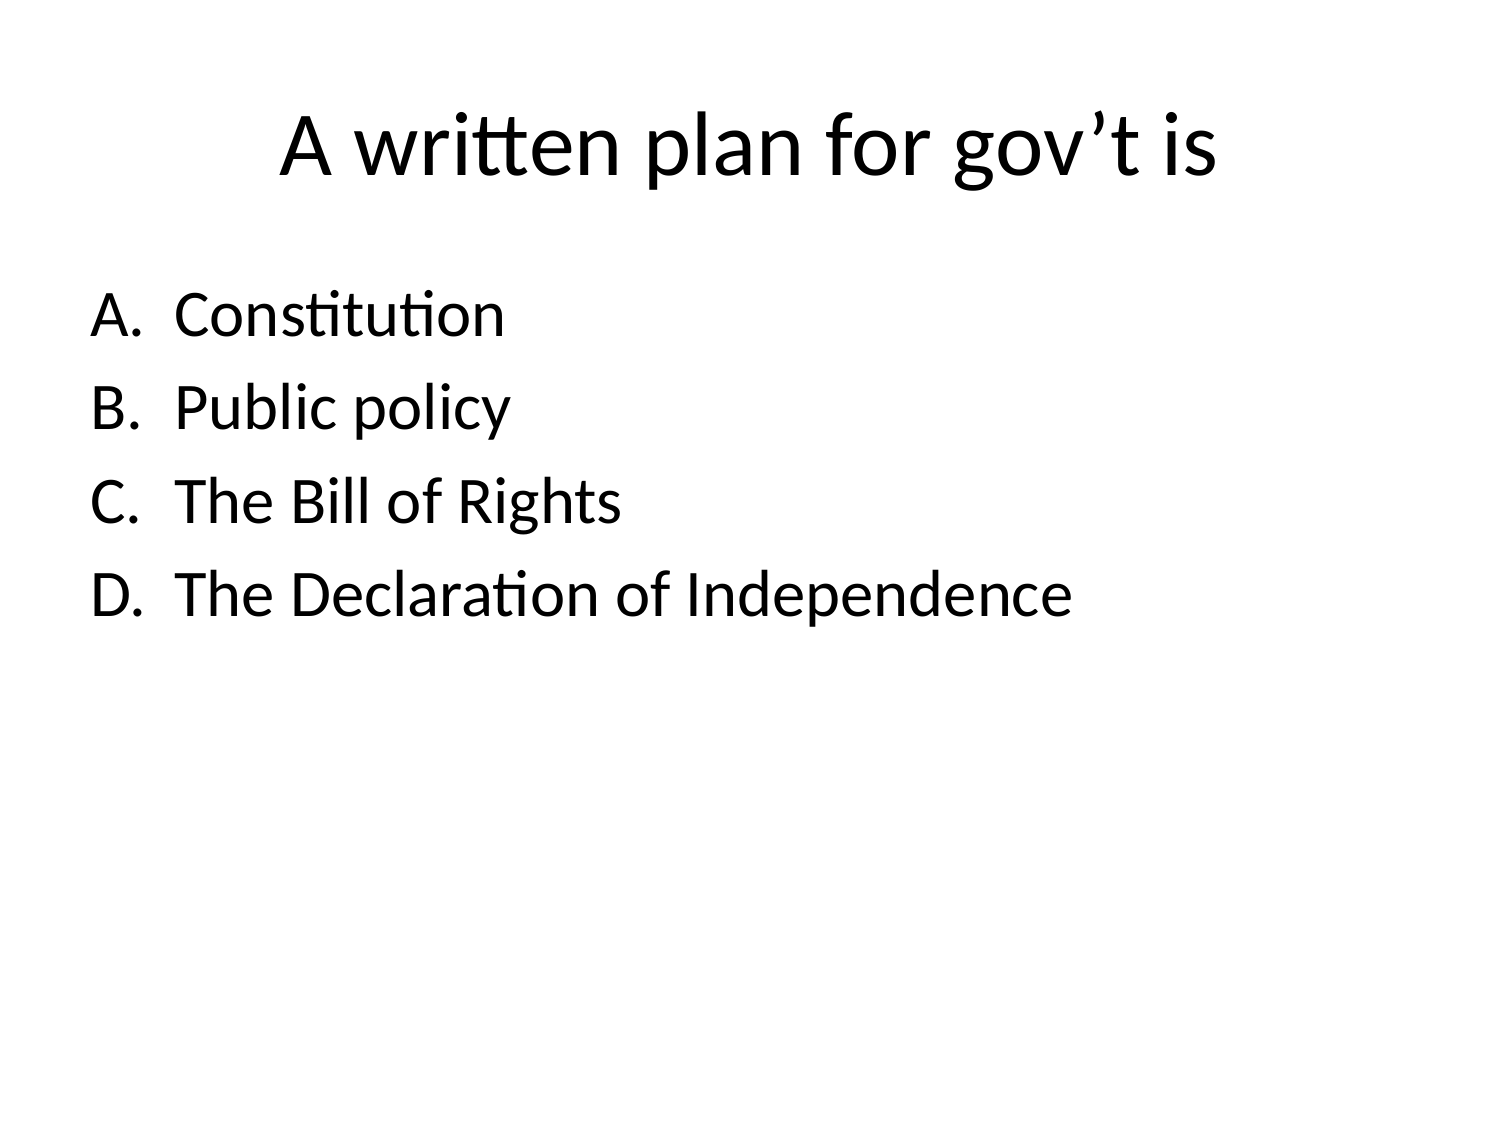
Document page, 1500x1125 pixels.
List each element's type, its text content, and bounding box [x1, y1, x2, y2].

title A written plan for gov’t is [0, 45, 1500, 233]
list Constitution Public policy The Bill of Rights The Declaration of Independence [75, 262, 1425, 1005]
